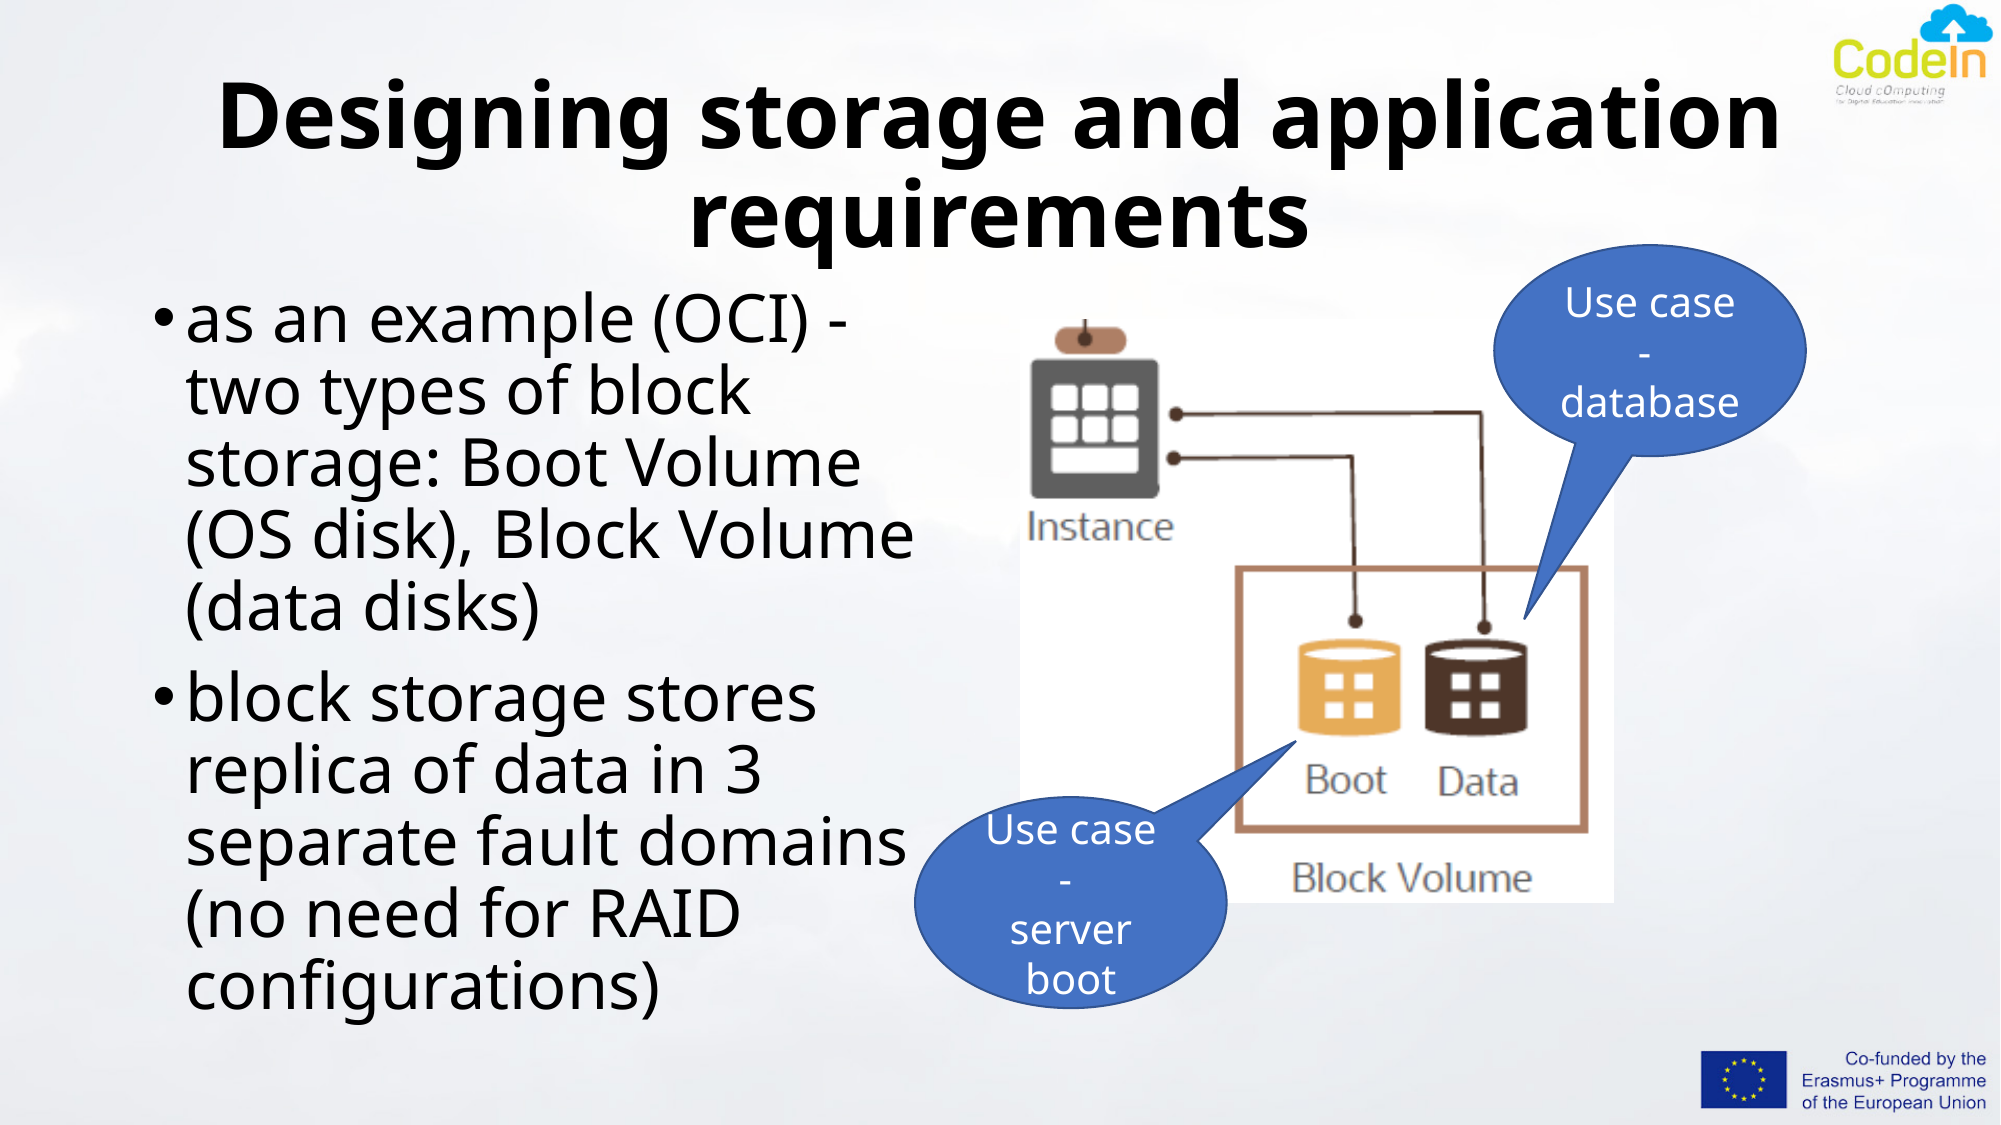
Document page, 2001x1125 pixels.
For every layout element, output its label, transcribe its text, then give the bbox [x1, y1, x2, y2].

title Designing storage and application requirements [137, 59, 1863, 278]
text_box Use case - server boot [914, 801, 1228, 1010]
text_box Use case - database [1500, 244, 1807, 485]
list as an example (OCI) - two types of block storage: Boot Volume (OS disk), Block Volume (data disks) block storage stores replica of data in 3 separate fault domains (no need for RAID configurations) [137, 277, 984, 1034]
picture [0, 0, 2001, 1125]
